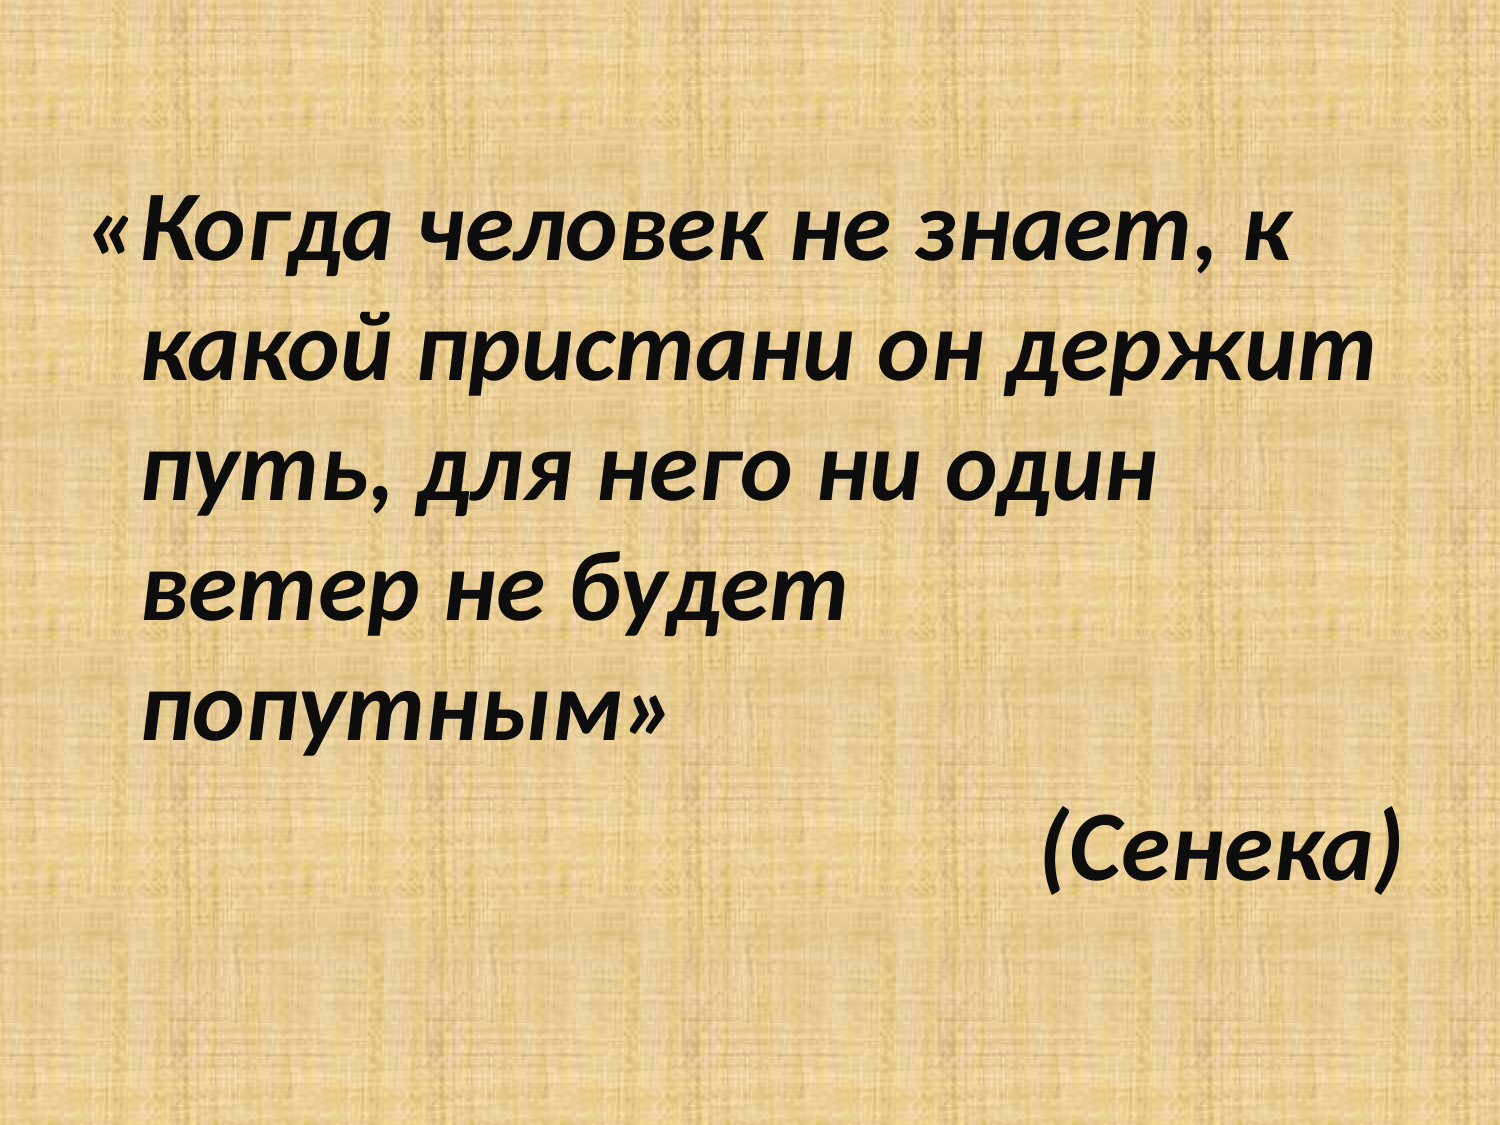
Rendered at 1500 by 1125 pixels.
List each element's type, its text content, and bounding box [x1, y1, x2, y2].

list «Когда человек не знает, к какой пристани он держит путь, для него ни один ветер не будет попутным» (Сенека) [70, 152, 1421, 1001]
picture [0, 0, 1500, 1125]
